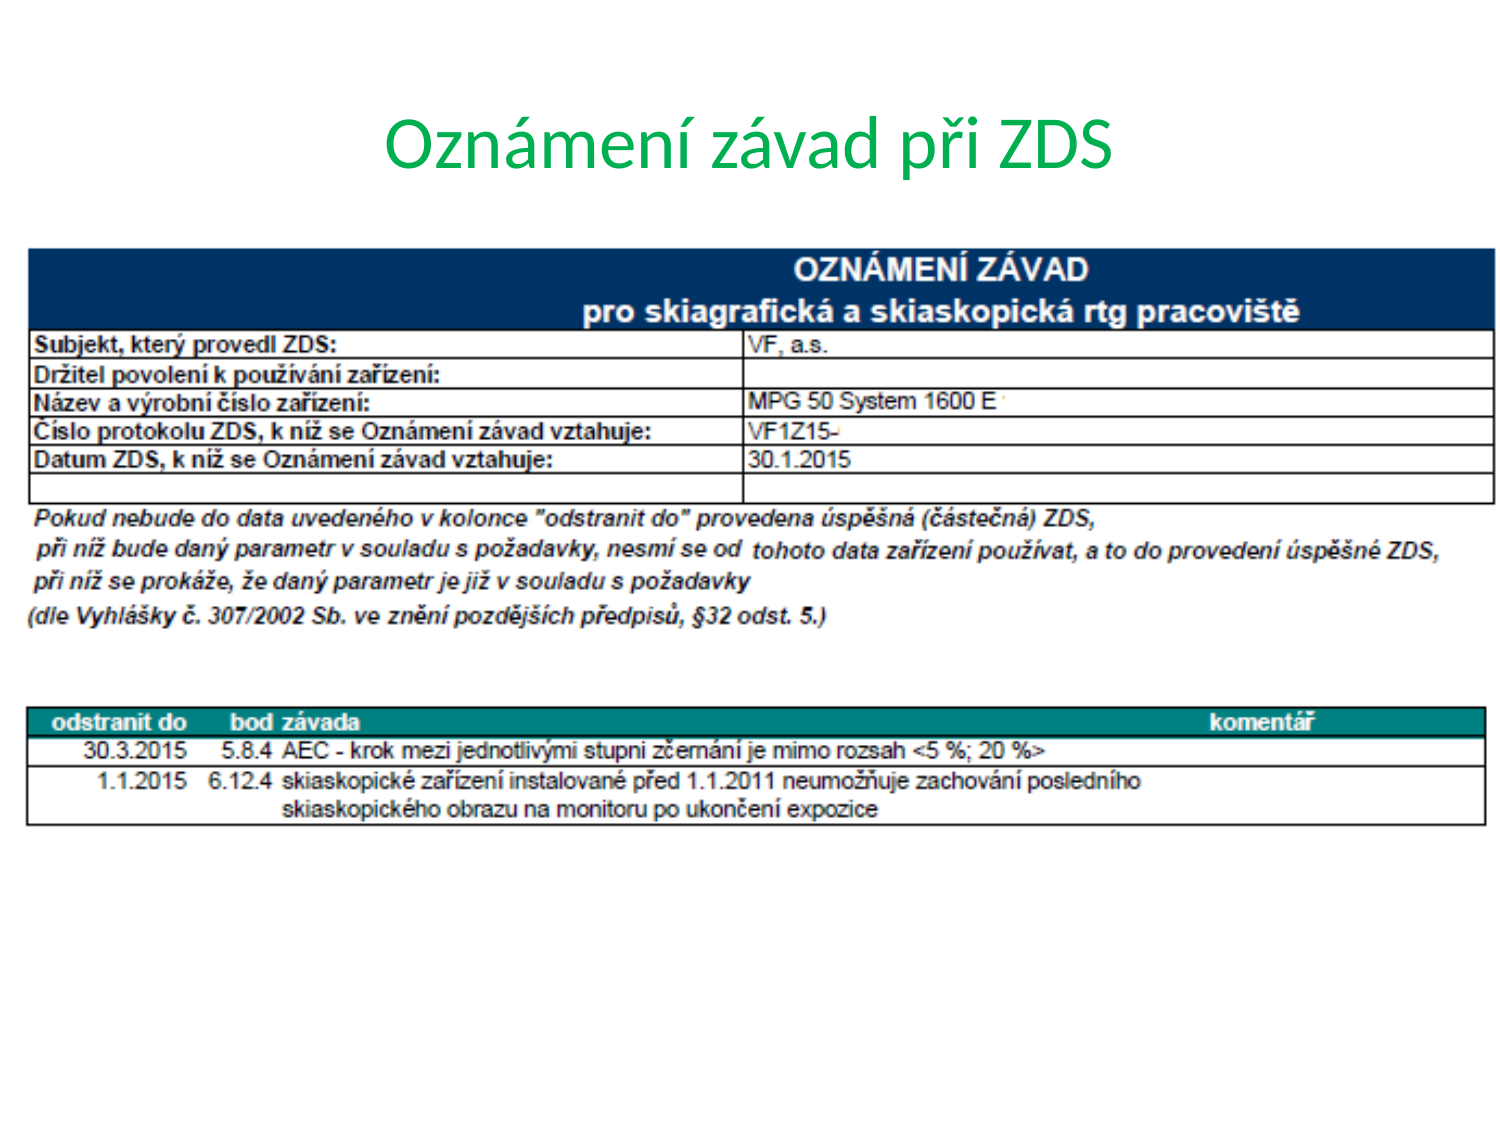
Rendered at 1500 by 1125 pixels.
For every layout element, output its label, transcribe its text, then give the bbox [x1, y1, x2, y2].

picture [18, 235, 1500, 846]
title Oznámení závad při ZDS [75, 45, 1425, 233]
